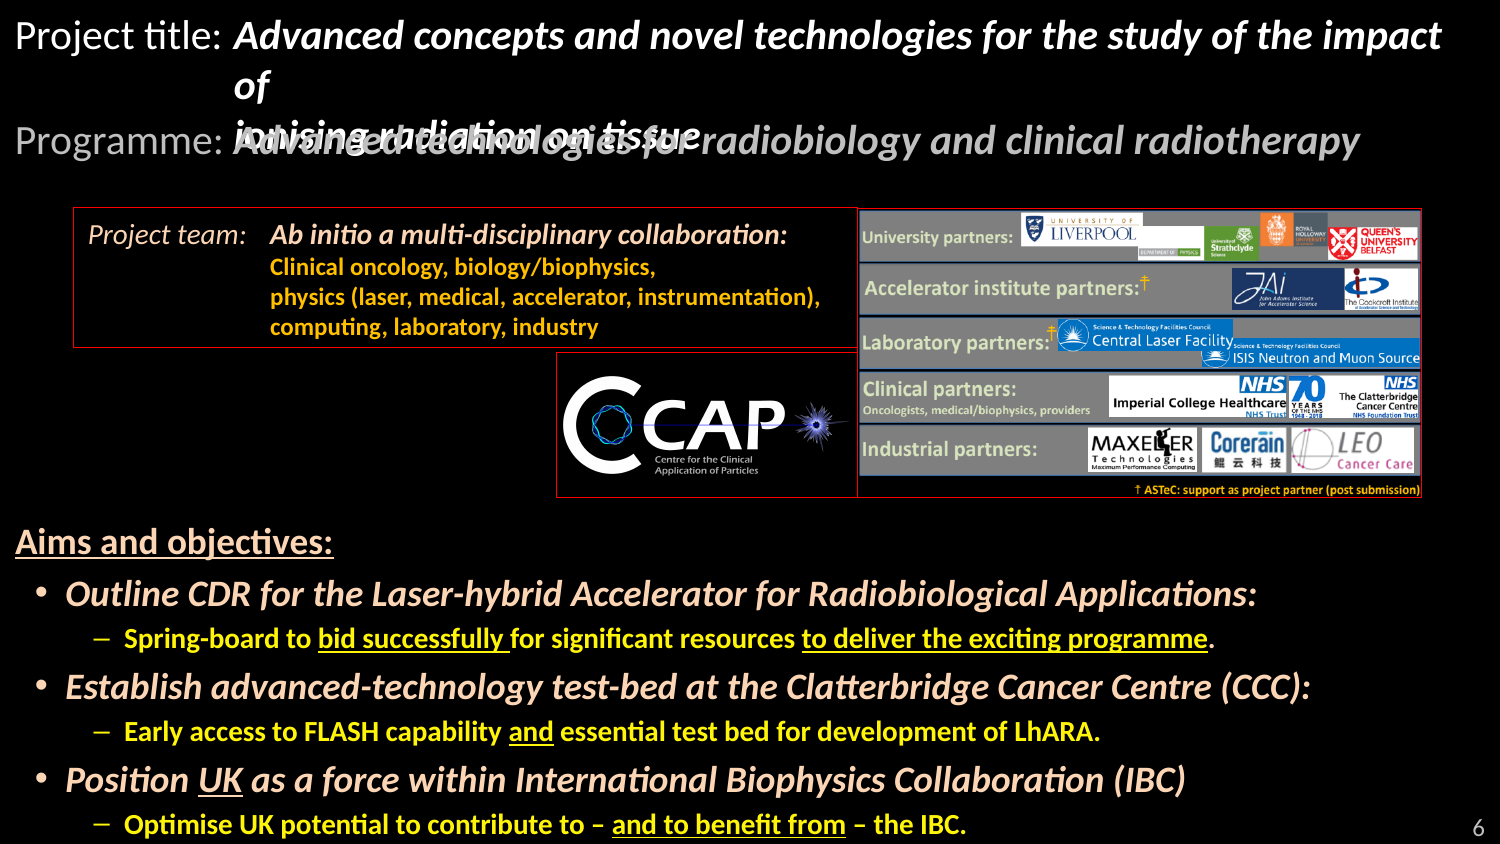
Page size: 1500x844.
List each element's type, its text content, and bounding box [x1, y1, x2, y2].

slide_number 6 [1149, 808, 1500, 844]
text_box Project title: Advanced concepts and novel technologies for the study of the impact of ionising radiation on tissue [0, 0, 1500, 105]
text_box Programme: Advanced technologies for radiobiology and clinical radiotherapy [0, 105, 1500, 171]
picture [556, 208, 1423, 498]
list Aims and objectives: Outline CDR for the Laser-hybrid Accelerator for Radiobiological Applications: Spring-board to bid successfully for significant resources to deliver the exciting programme. Establish advanced-technology test-bed at the Clatterbridge Cancer Centre (CCC): Early access to FLASH capability and essential test bed for development of LhARA. Position UK as a force within International Biophysics Collaboration (IBC) Optimise UK potential to contribute to – and to benefit from – the IBC. [0, 509, 1500, 844]
text_box Project team: Ab initio a multi-disciplinary collaboration: Clinical oncology, biology/biophysics, physics (laser, medical, accelerator, instrumentation), computing, laboratory, industry [73, 207, 858, 348]
